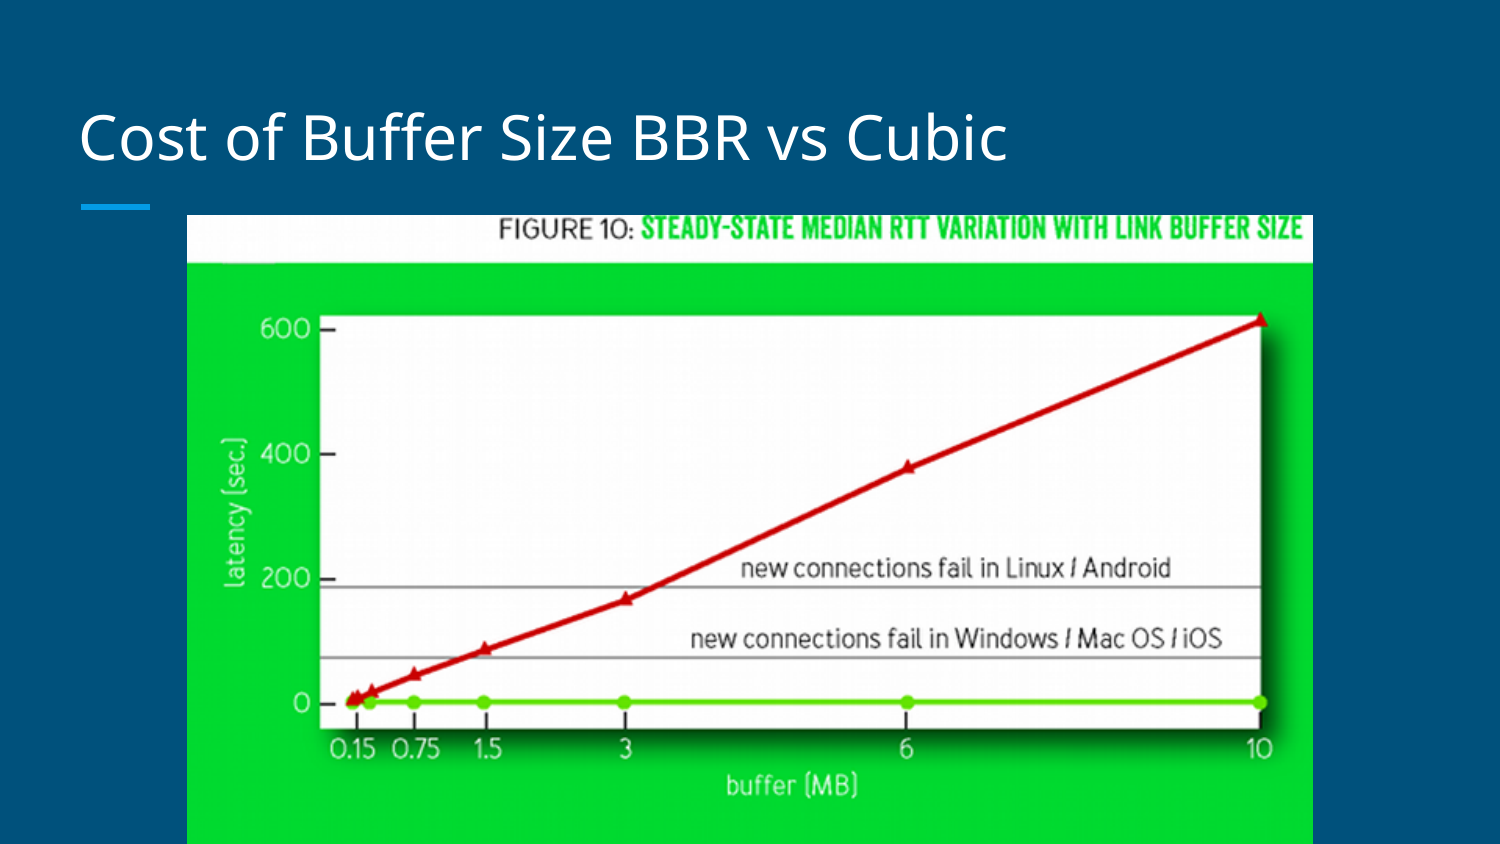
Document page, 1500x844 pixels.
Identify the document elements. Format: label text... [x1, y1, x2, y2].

picture [188, 216, 1312, 844]
title Cost of Buffer Size BBR vs Cubic [63, 75, 1437, 188]
